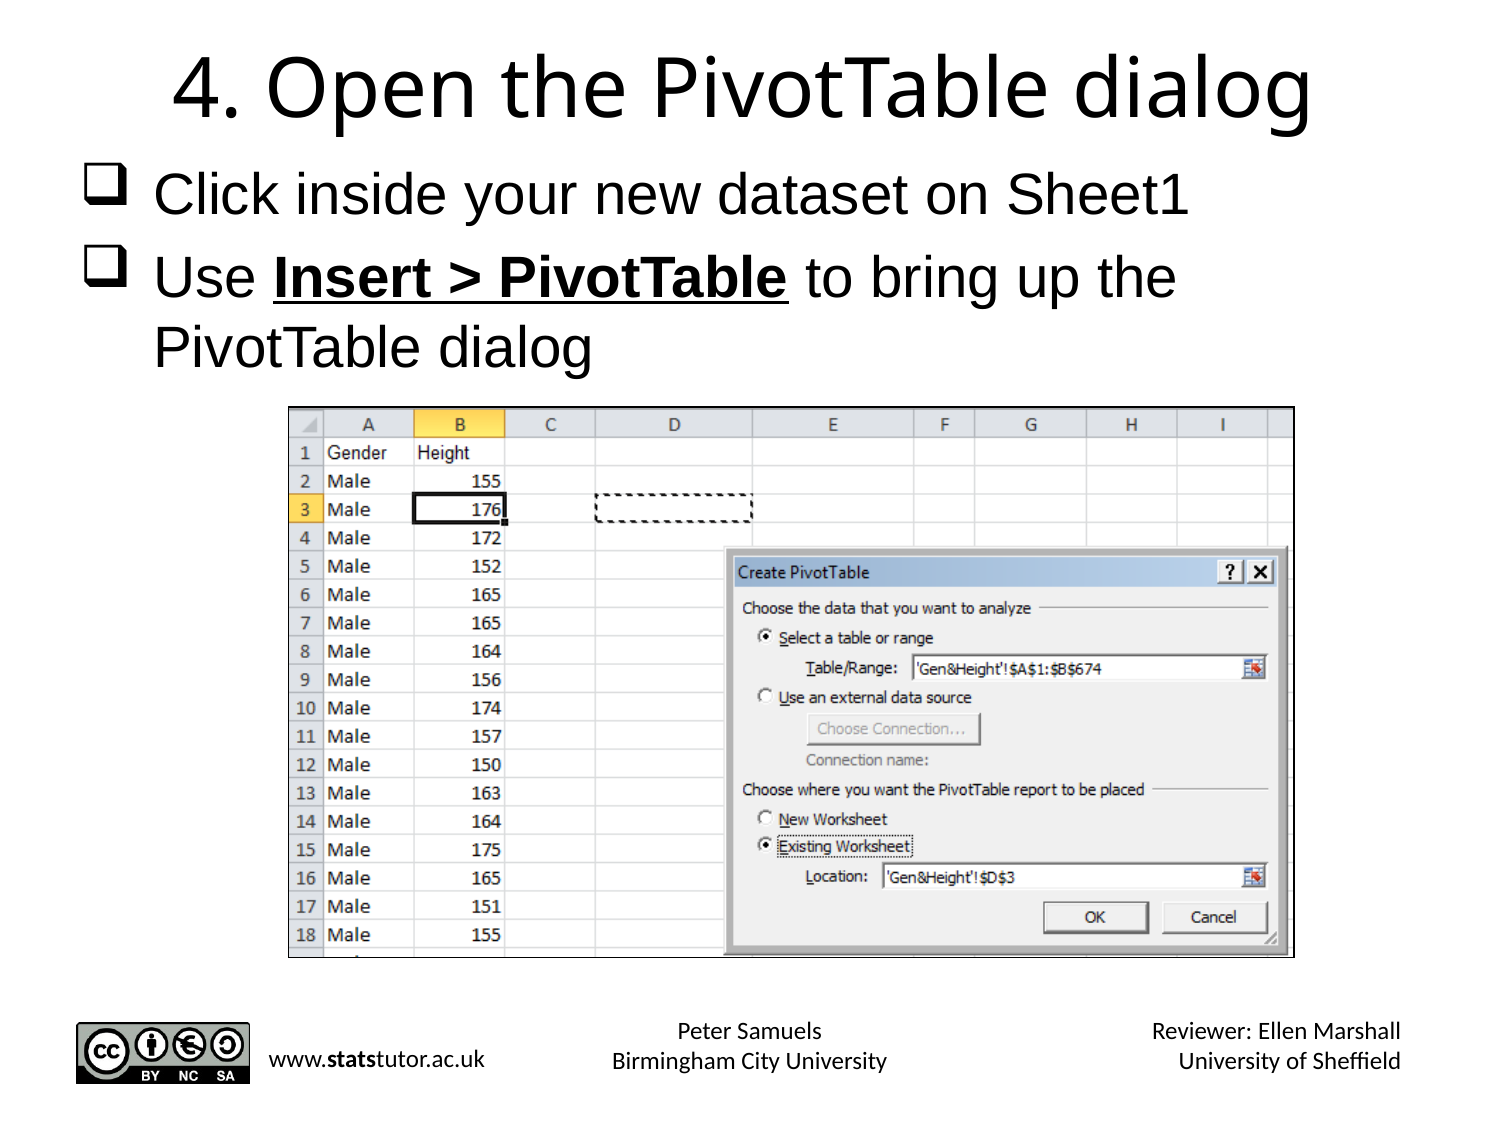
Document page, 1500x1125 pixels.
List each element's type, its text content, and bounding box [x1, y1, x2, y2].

picture [288, 407, 1294, 957]
title 4. Open the PivotTable dialog [53, 19, 1436, 149]
picture [76, 1022, 251, 1084]
text_box Peter Samuels Birmingham City University [549, 1007, 951, 1083]
text_box www.statstutor.ac.uk [254, 1035, 550, 1080]
text_box Click inside your new dataset on Sheet1 Use Insert > PivotTable to bring up the PivotTable dialog [64, 149, 1459, 387]
text_box Reviewer: Ellen Marshall University of Sheffield [1038, 1007, 1417, 1083]
